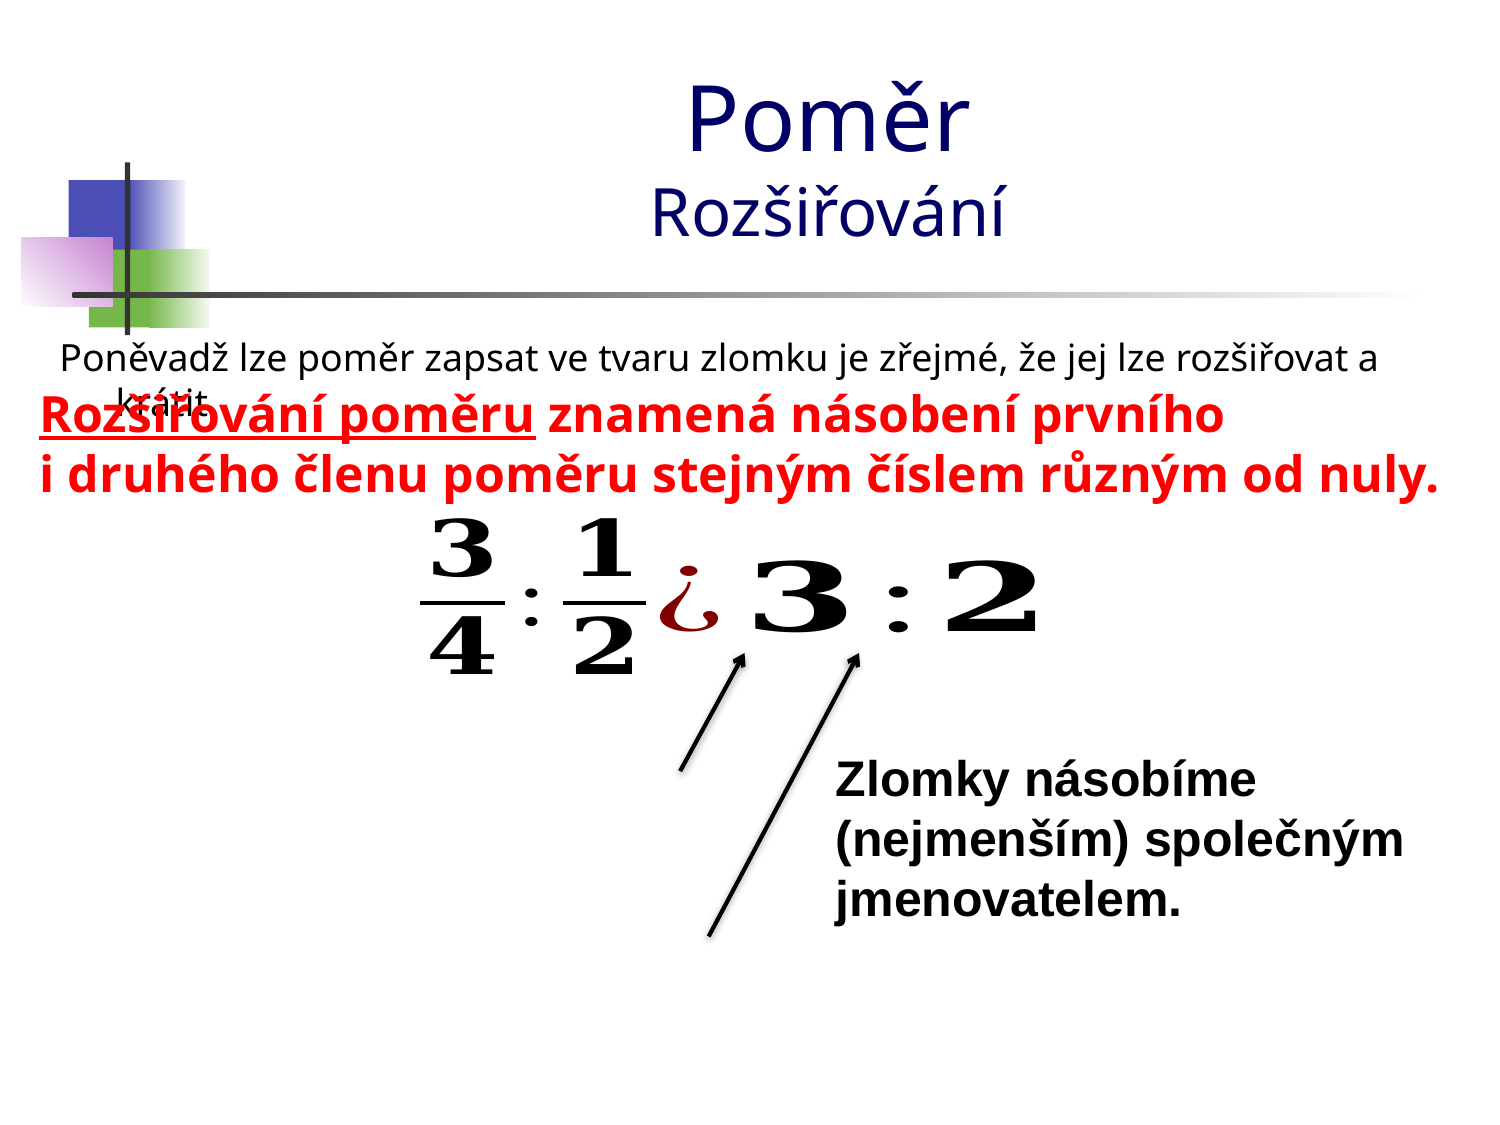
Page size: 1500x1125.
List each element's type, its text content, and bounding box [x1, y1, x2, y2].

text_box Rozšiřování poměru znamená násobení prvního i druhého členu poměru stejným číslem různým od nuly. [24, 375, 1465, 570]
text_box Zlomky násobíme (nejmenším) společným jmenovatelem. [865, 739, 1465, 935]
list Poněvadž lze poměr zapsat ve tvaru zlomku je zřejmé, že jej lze rozšiřovat a krátit. [29, 326, 1471, 398]
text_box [679, 652, 707, 772]
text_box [708, 652, 860, 937]
title Poměr Rozšiřování [188, 34, 1468, 276]
